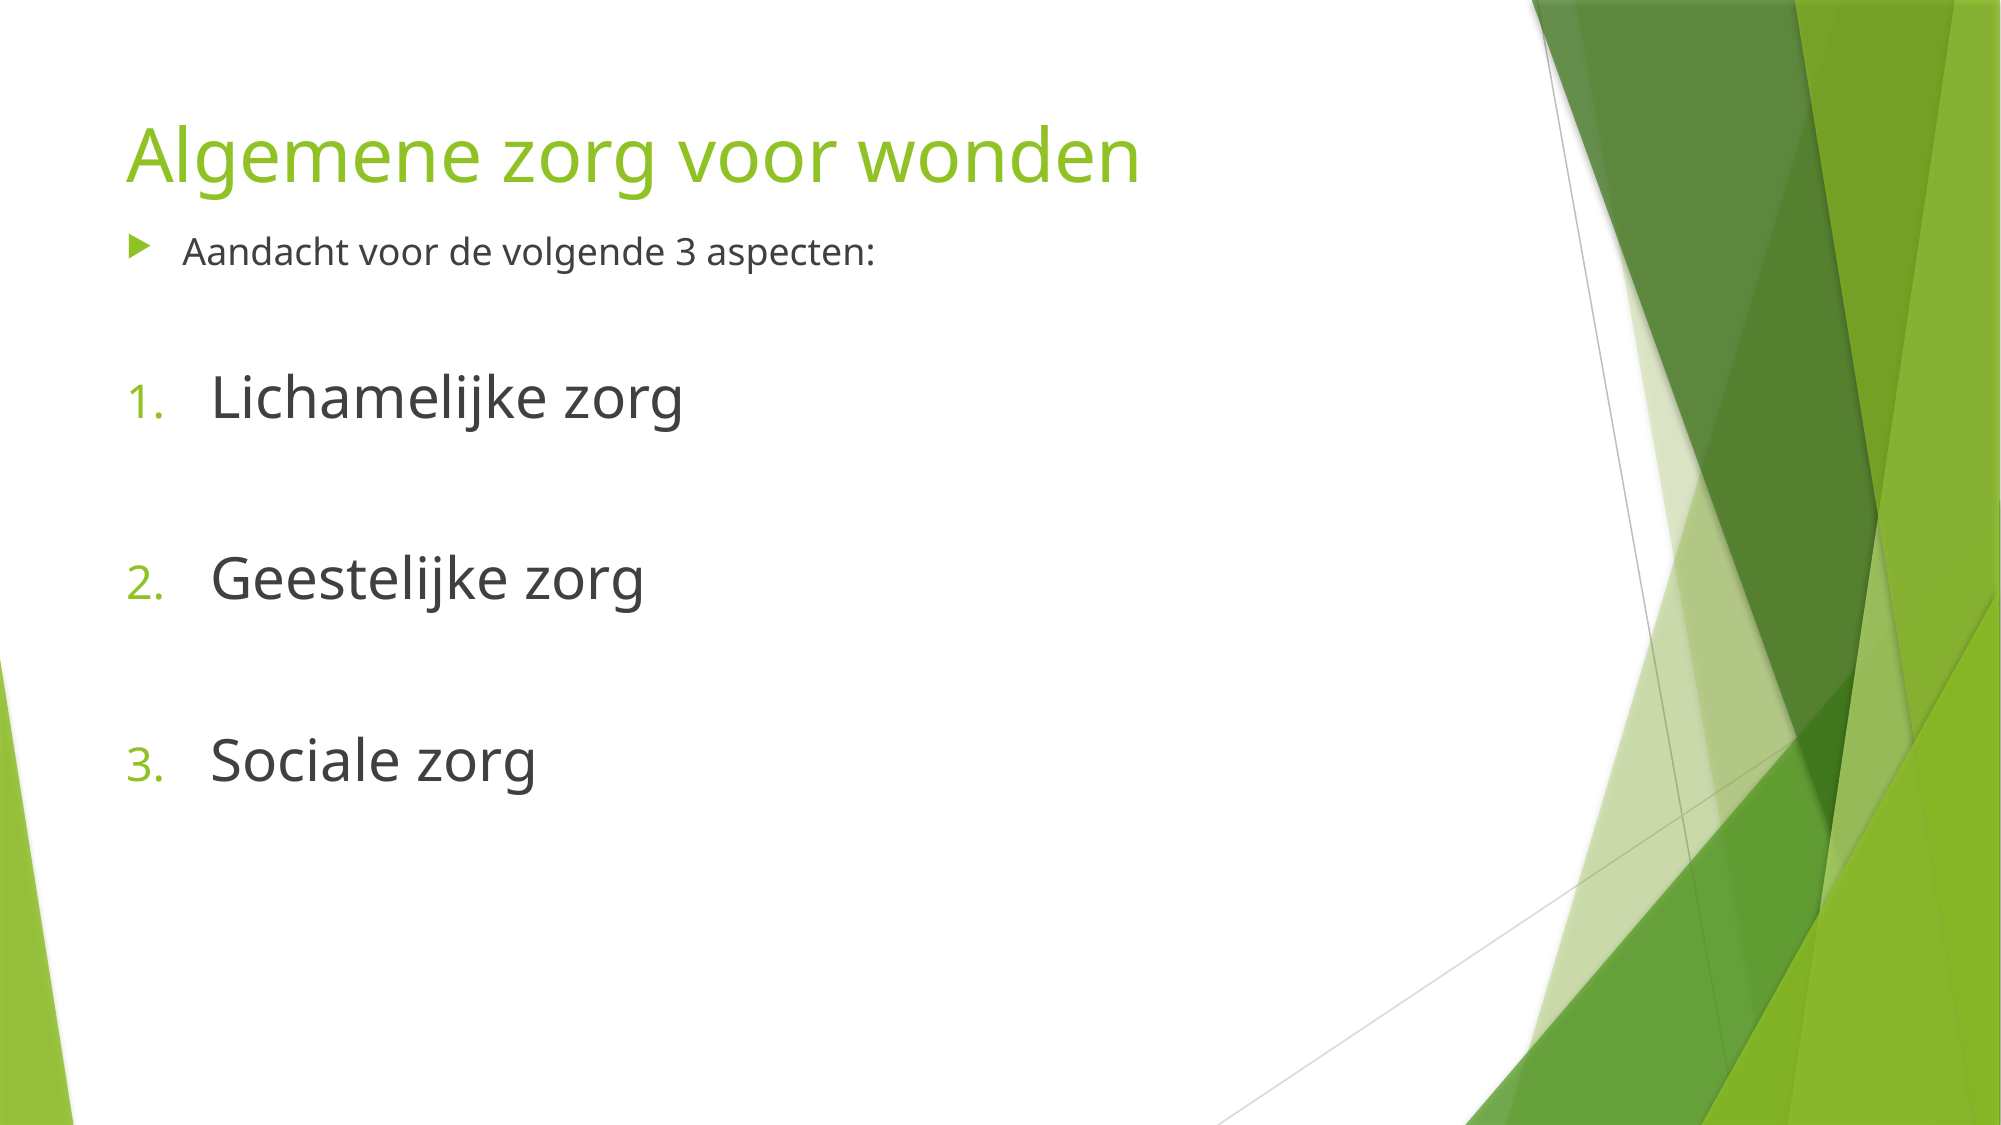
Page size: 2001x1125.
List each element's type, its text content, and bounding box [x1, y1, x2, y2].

title Algemene zorg voor wonden [111, 99, 1522, 220]
list Aandacht voor de volgende 3 aspecten: Lichamelijke zorg Geestelijke zorg Sociale zorg [111, 220, 1522, 991]
